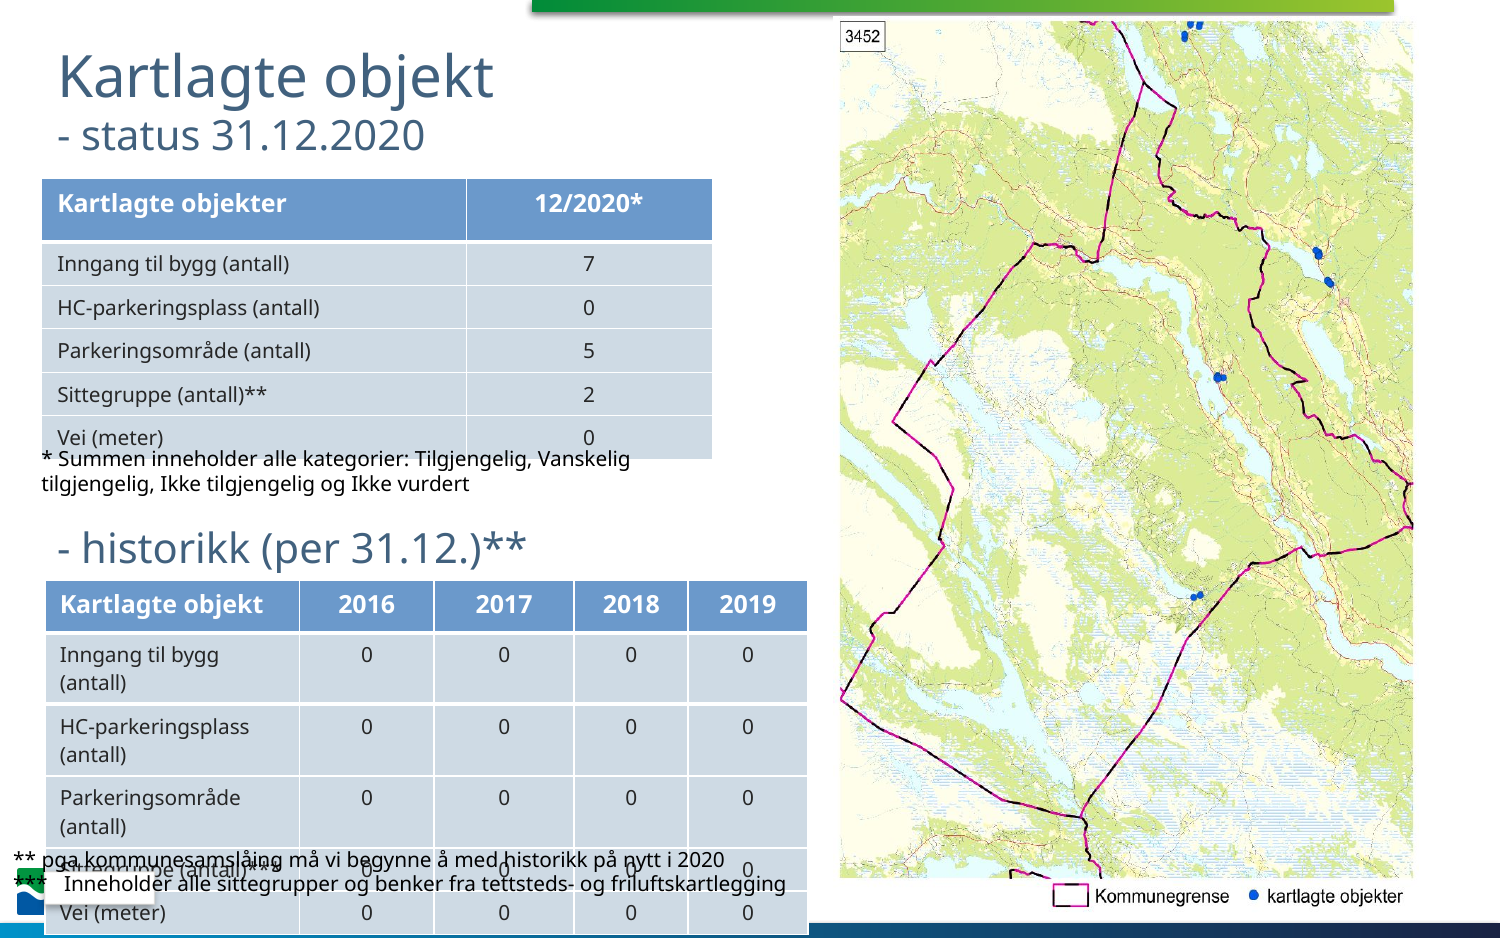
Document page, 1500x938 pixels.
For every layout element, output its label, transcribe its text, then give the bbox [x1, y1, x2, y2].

table_header 2016 [300, 581, 433, 631]
table_header Kartlagte objekt [46, 581, 299, 631]
table_cell 2 [467, 373, 712, 415]
text_box * Summen inneholder alle kategorier: Tilgjengelig, Vanskelig tilgjengelig, Ikke tilgjengelig og Ikke vurdert [26, 438, 711, 504]
table_cell 5 [467, 329, 712, 372]
table_cell 0 [300, 904, 433, 934]
table_header Kartlagte objekter [42, 179, 466, 240]
table_cell 0 [467, 286, 712, 328]
table_cell 0 [575, 777, 687, 838]
text_box - historikk (per 31.12.)** [42, 496, 828, 580]
table_cell 0 [689, 892, 807, 934]
table_cell 0 [300, 777, 433, 838]
table_cell Vei (meter) [42, 416, 466, 438]
table_header 2018 [575, 581, 687, 631]
table_cell 0 [689, 706, 807, 775]
table_cell 0 [300, 635, 433, 702]
table_cell 0 [575, 706, 687, 775]
table_cell 0 [575, 635, 687, 702]
table_cell Vei (meter) [46, 904, 299, 934]
table_cell HC-parkeringsplass (antall) [46, 706, 299, 775]
table_cell 7 [467, 244, 712, 285]
text_box Kartlagte objekt - status 31.12.2020 [42, 24, 828, 167]
table_cell 0 [467, 416, 712, 459]
table_cell 0 [575, 904, 687, 934]
table_cell 0 [689, 777, 807, 847]
table_cell Parkeringsområde (antall) [42, 329, 466, 372]
table_cell 0 [802, 849, 807, 890]
table_header 2019 [689, 581, 807, 631]
text_box ** pga kommunesamslåing må vi begynne å med historikk på nytt i 2020 *** Inneholder alle sittegrupper og benker fra tettsteds- og friluftskartlegging [0, 838, 802, 904]
table_cell Sittegruppe (antall)** [42, 373, 466, 415]
table_cell 0 [435, 904, 573, 934]
table_header 2017 [435, 581, 573, 631]
table_cell HC-parkeringsplass (antall) [42, 286, 466, 328]
table_cell 0 [689, 635, 807, 702]
table_cell 0 [435, 635, 573, 702]
table_cell Inngang til bygg (antall) [42, 244, 466, 285]
table_header 12/2020* [467, 179, 712, 240]
picture [833, 16, 1419, 913]
table_cell Inngang til bygg (antall) [46, 635, 299, 702]
table_cell 0 [435, 777, 573, 838]
table_cell 0 [435, 706, 573, 775]
table_cell 0 [300, 706, 433, 775]
table_cell Parkeringsområde (antall) [46, 777, 299, 838]
